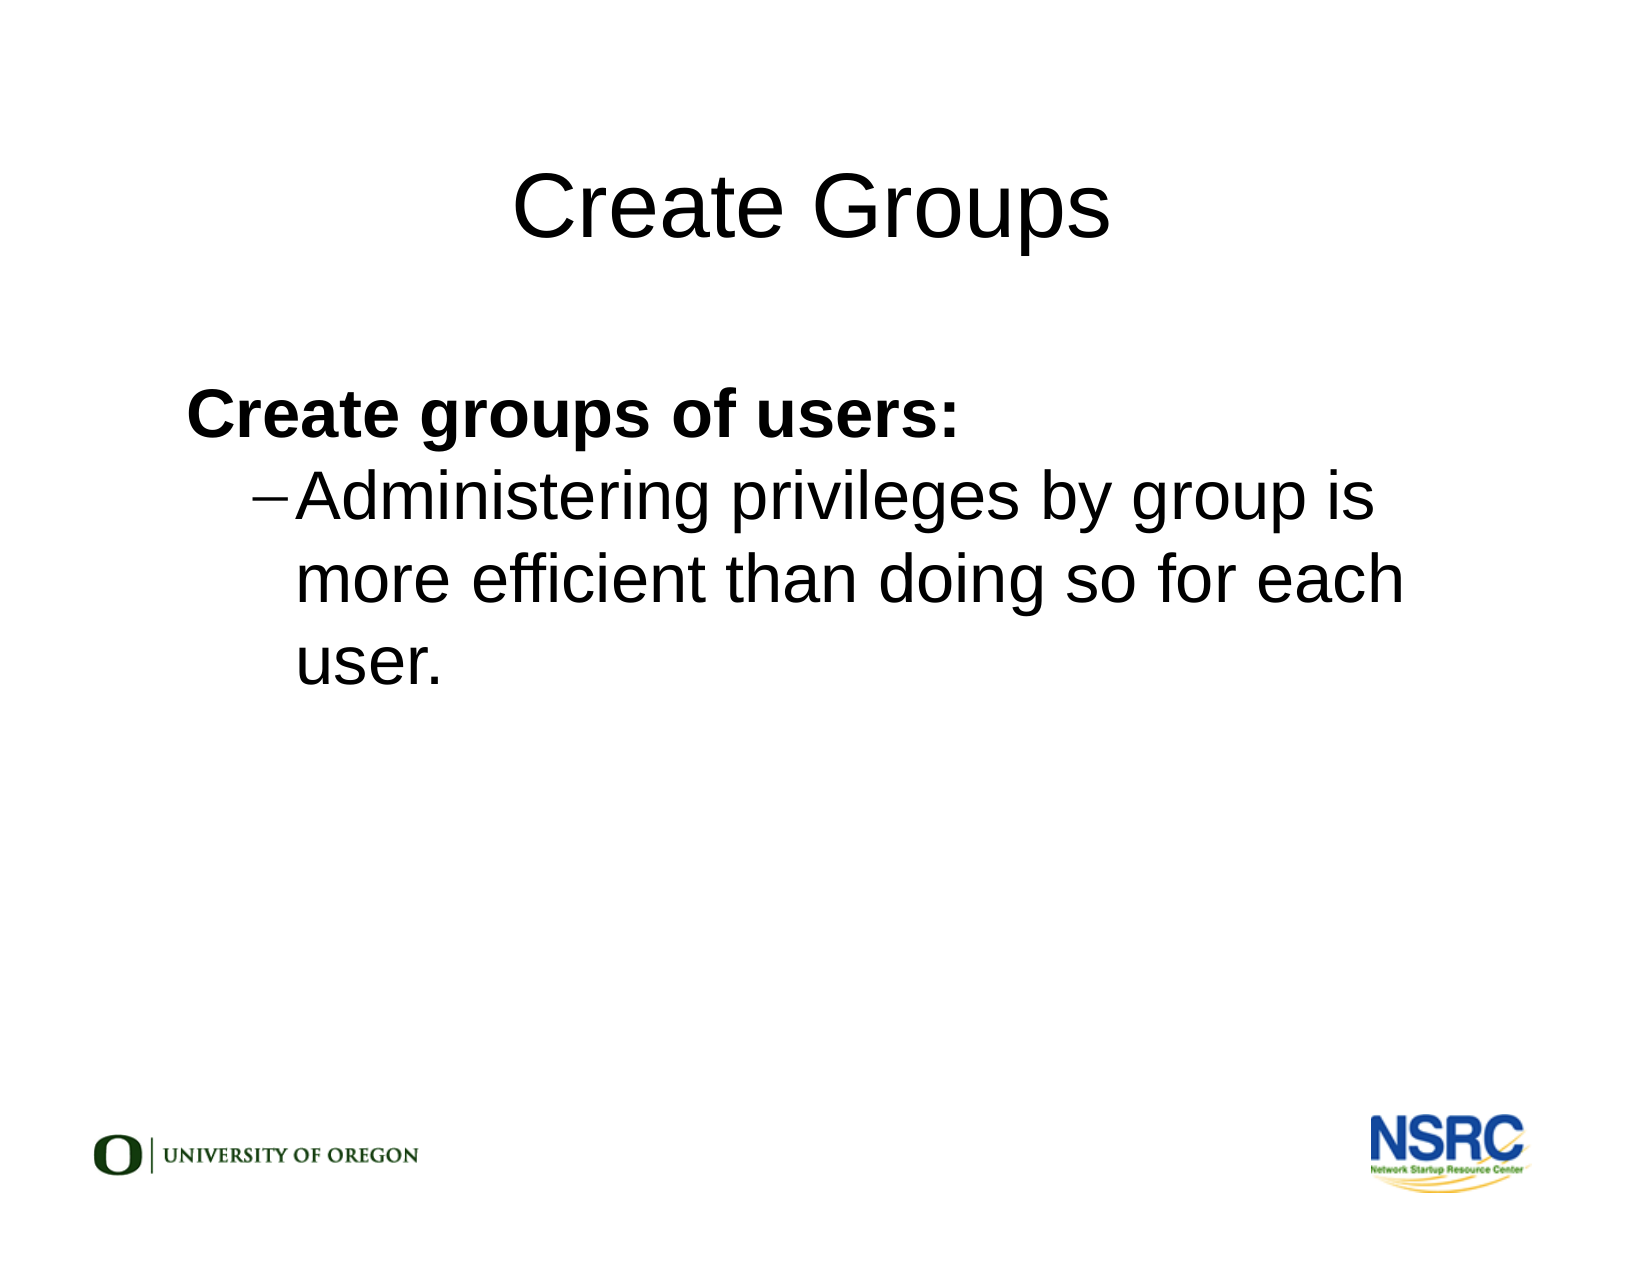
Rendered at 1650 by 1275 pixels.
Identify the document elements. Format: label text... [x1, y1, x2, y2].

text_box Create groups of users: Administering privileges by group is more efficient than doing so for each user. [171, 364, 1453, 1060]
text_box Create Groups [133, 104, 1491, 298]
picture [1371, 1114, 1532, 1193]
picture [92, 1133, 420, 1177]
